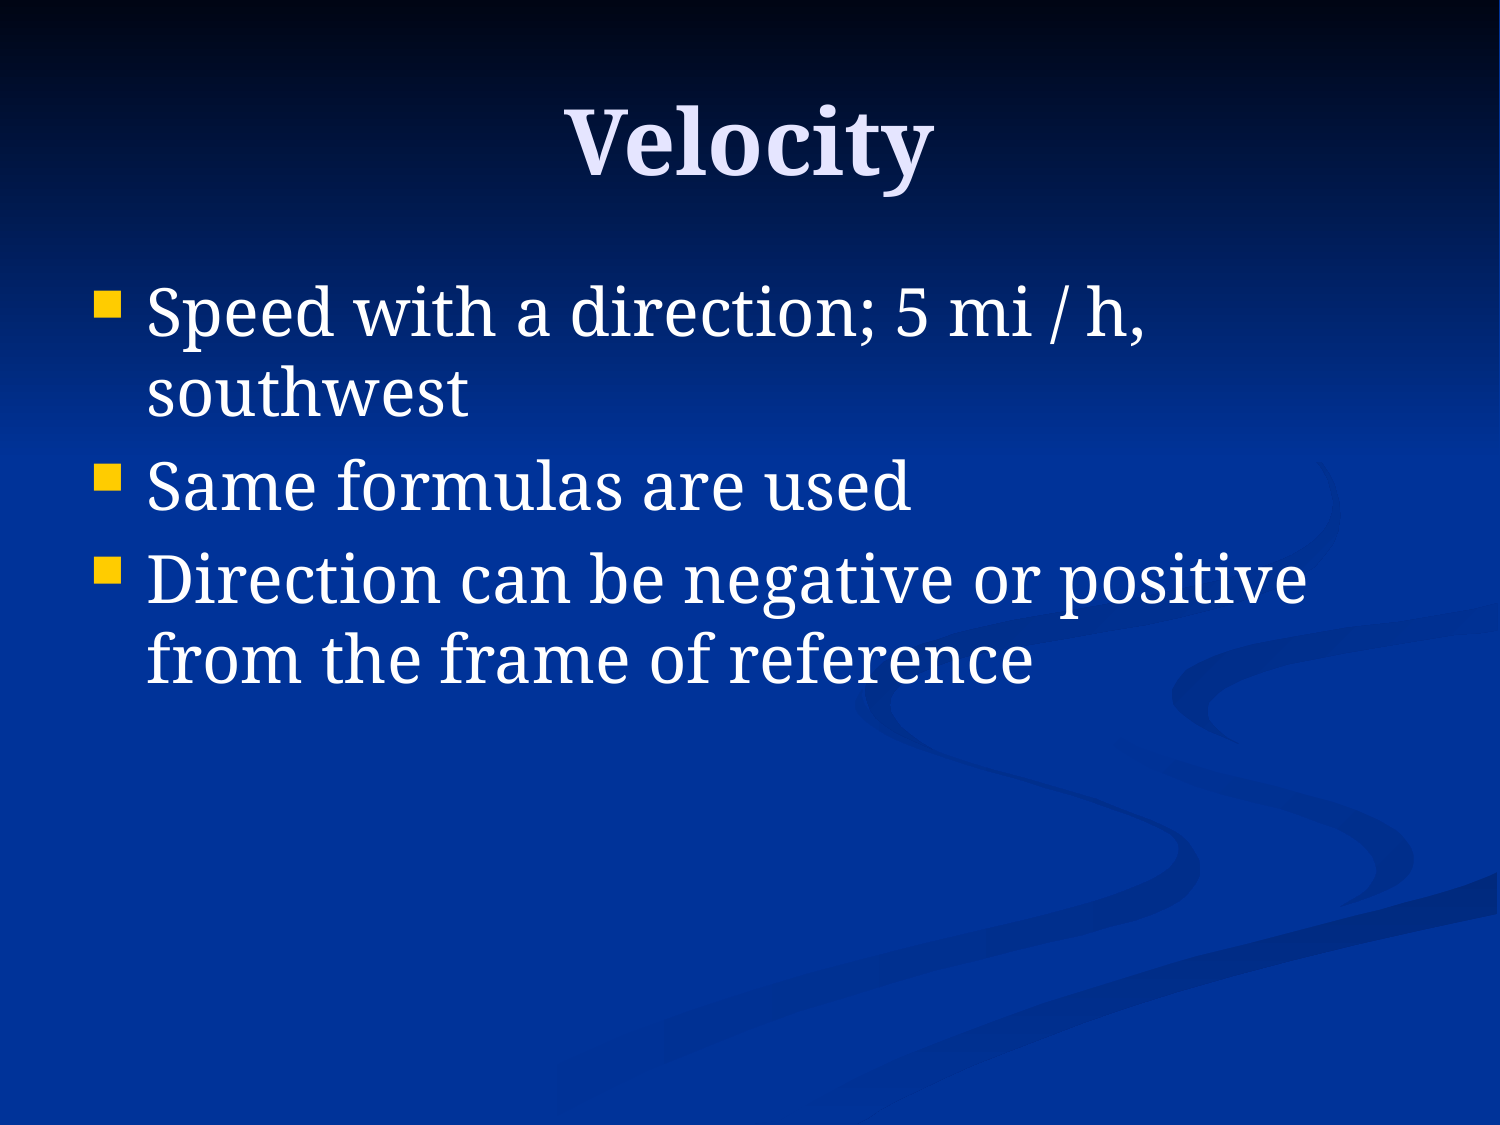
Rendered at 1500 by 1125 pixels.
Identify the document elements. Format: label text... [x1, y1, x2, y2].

title Velocity [74, 44, 1426, 233]
list Speed with a direction; 5 mi / h, southwest Same formulas are used Direction can be negative or positive from the frame of reference [74, 262, 1426, 1006]
